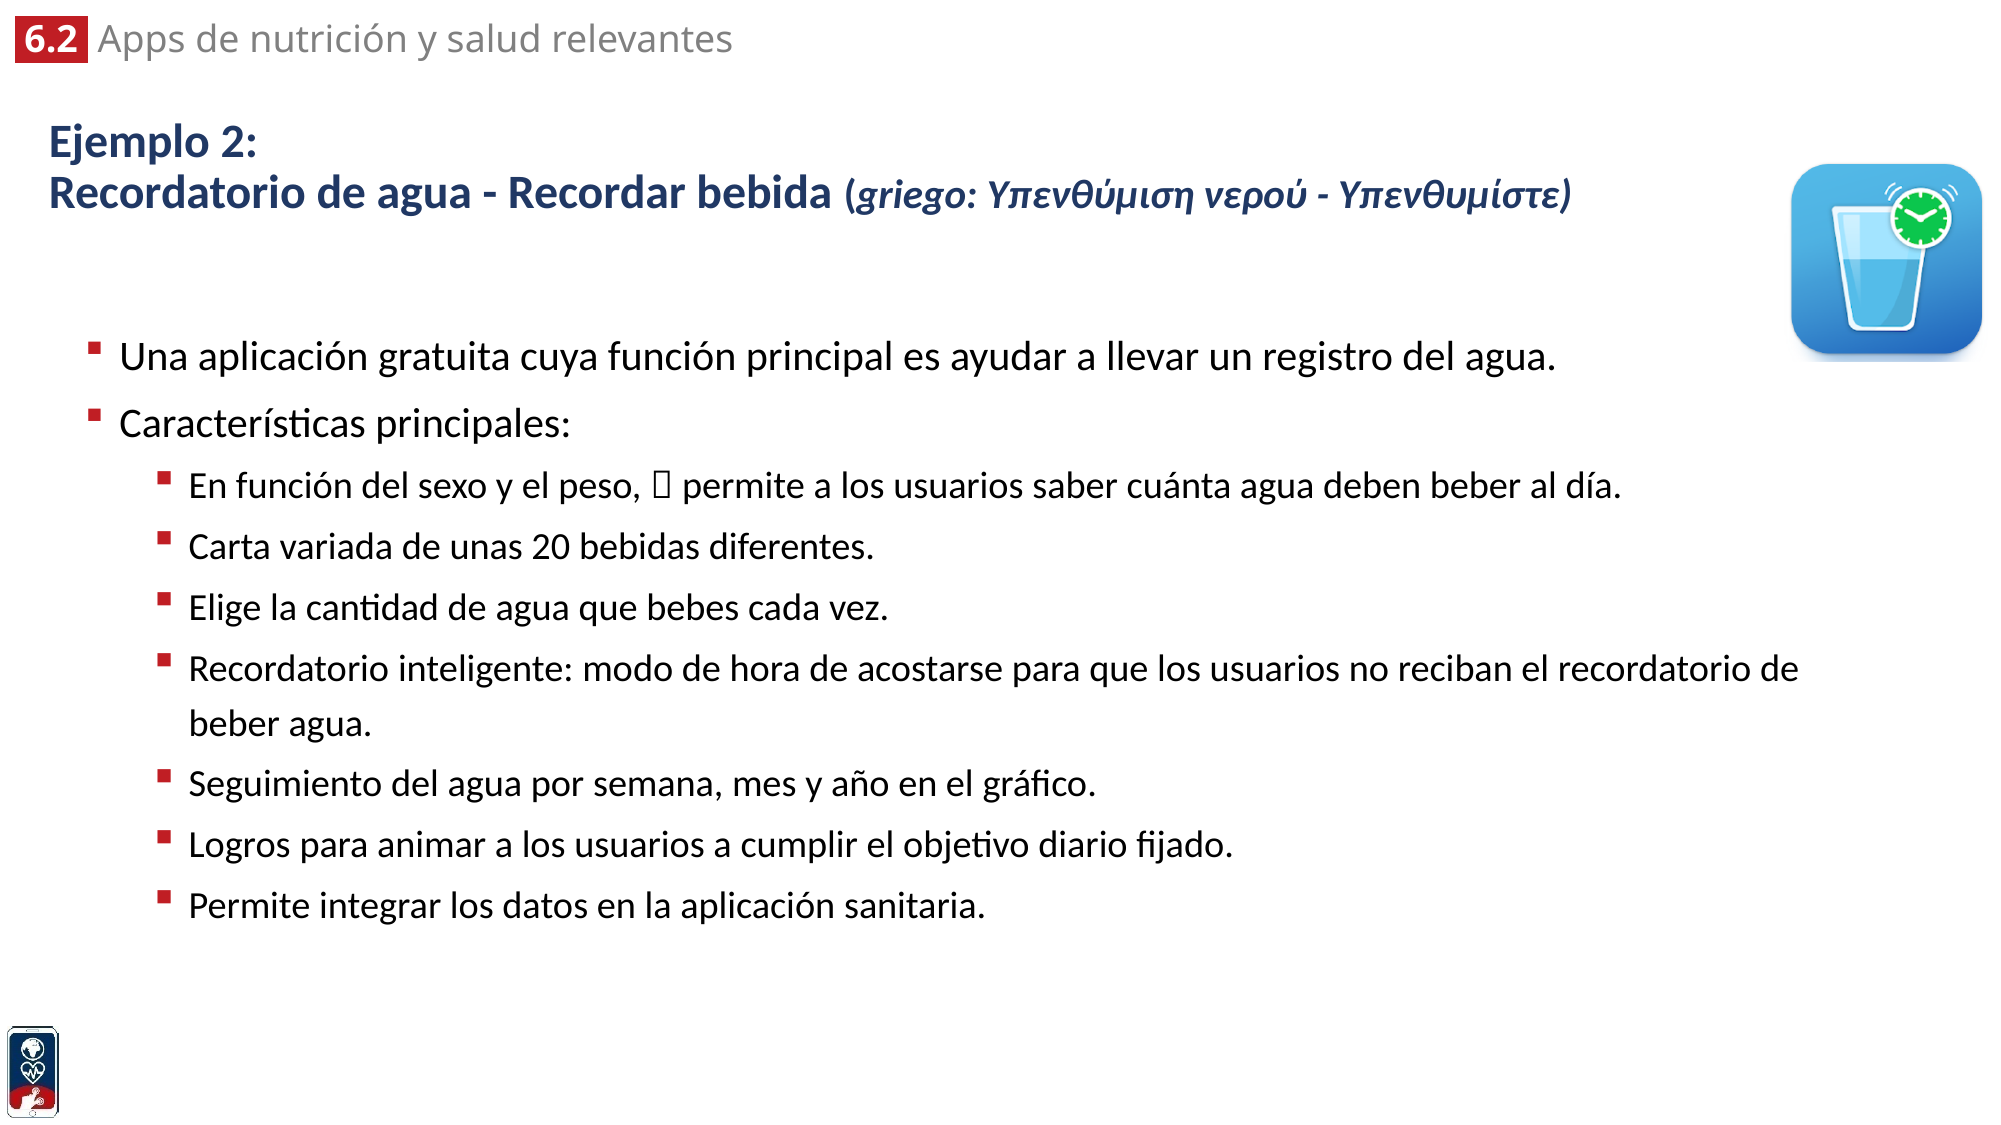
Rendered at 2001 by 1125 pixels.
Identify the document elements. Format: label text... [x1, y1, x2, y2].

picture [1781, 149, 1988, 362]
list Una aplicación gratuita cuya función principal es ayudar a llevar un registro del agua. Características principales: En función del sexo y el peso,  permite a los usuarios saber cuánta agua deben beber al día. Carta variada de unas 20 bebidas diferentes. Elige la cantidad de agua que bebes cada vez. Recordatorio inteligente: modo de hora de acostarse para que los usuarios no reciban el recordatorio de beber agua. Seguimiento del agua por semana, mes y año en el gráfico. Logros para animar a los usuarios a cumplir el objetivo diario fijado. Permite integrar los datos en la aplicación sanitaria. [69, 311, 1885, 958]
title Ejemplo 2: Recordatorio de agua - Recordar bebida (griego: Υπενθύμιση νερού - Υπενθυμίστε) [33, 107, 1849, 228]
picture [7, 1026, 59, 1118]
